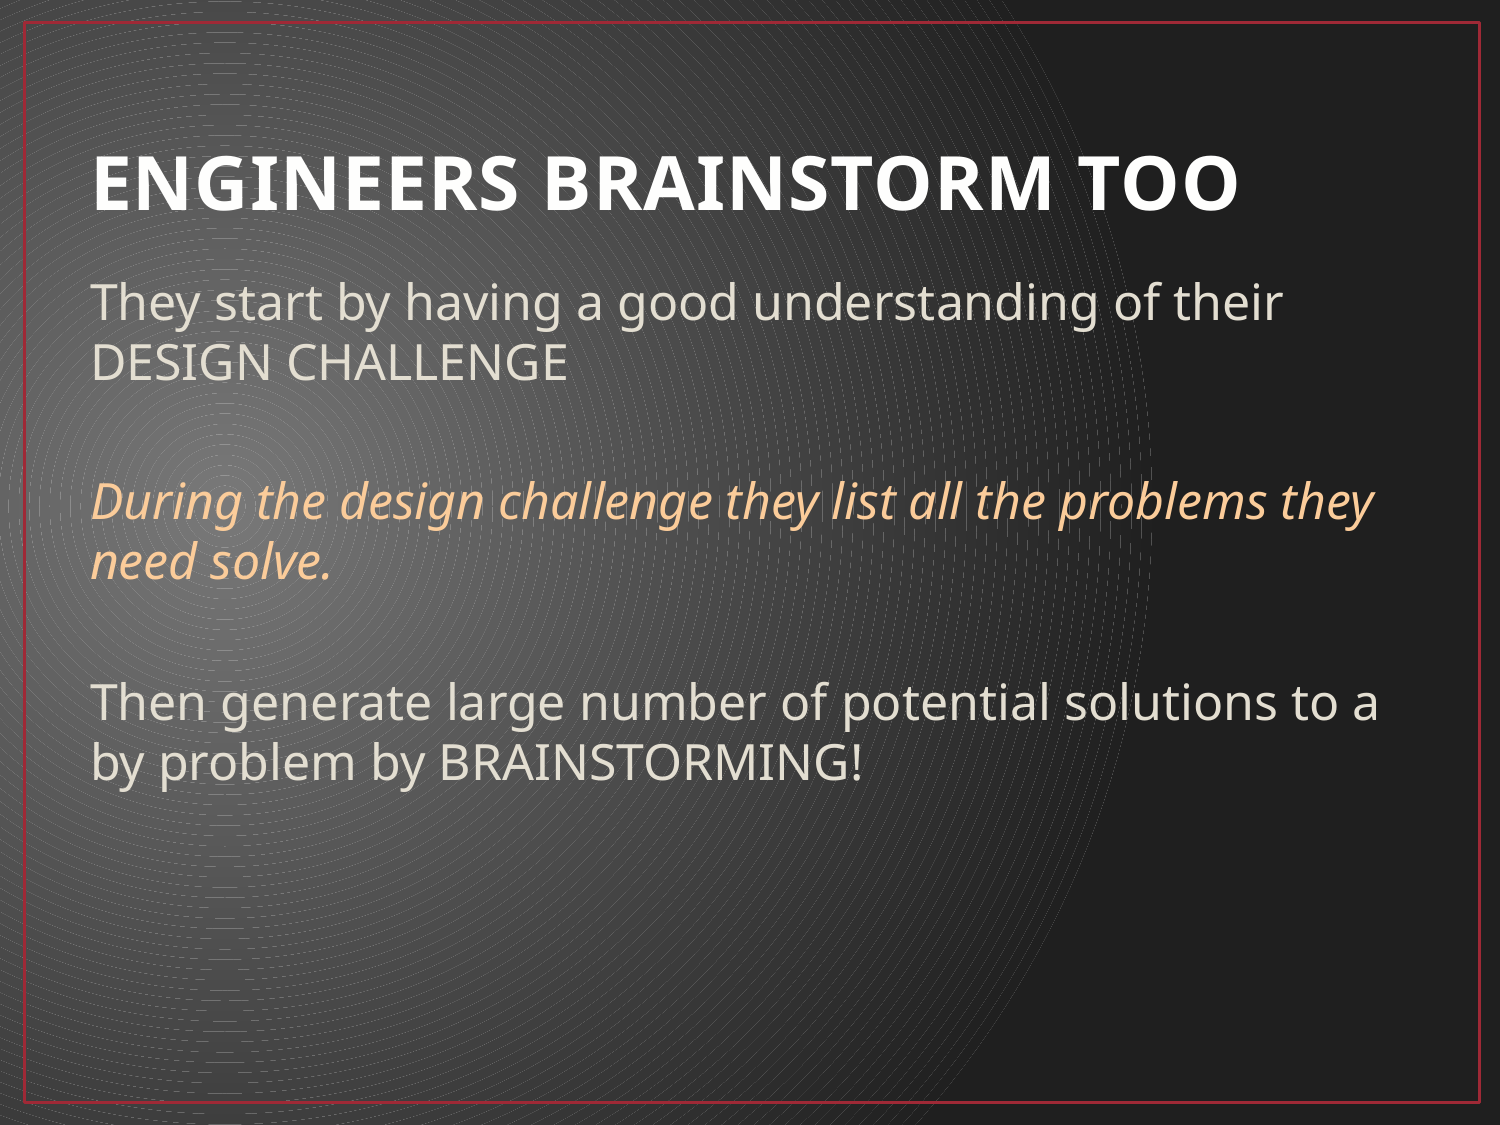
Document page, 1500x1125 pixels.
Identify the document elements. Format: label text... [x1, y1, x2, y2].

title ENGINEERS BRAINSTORM TOO [75, 45, 1425, 233]
list They start by having a good understanding of their DESIGN CHALLENGE During the design challenge they list all the problems they need solve. Then generate large number of potential solutions to a by problem by BRAINSTORMING! [75, 262, 1425, 1005]
